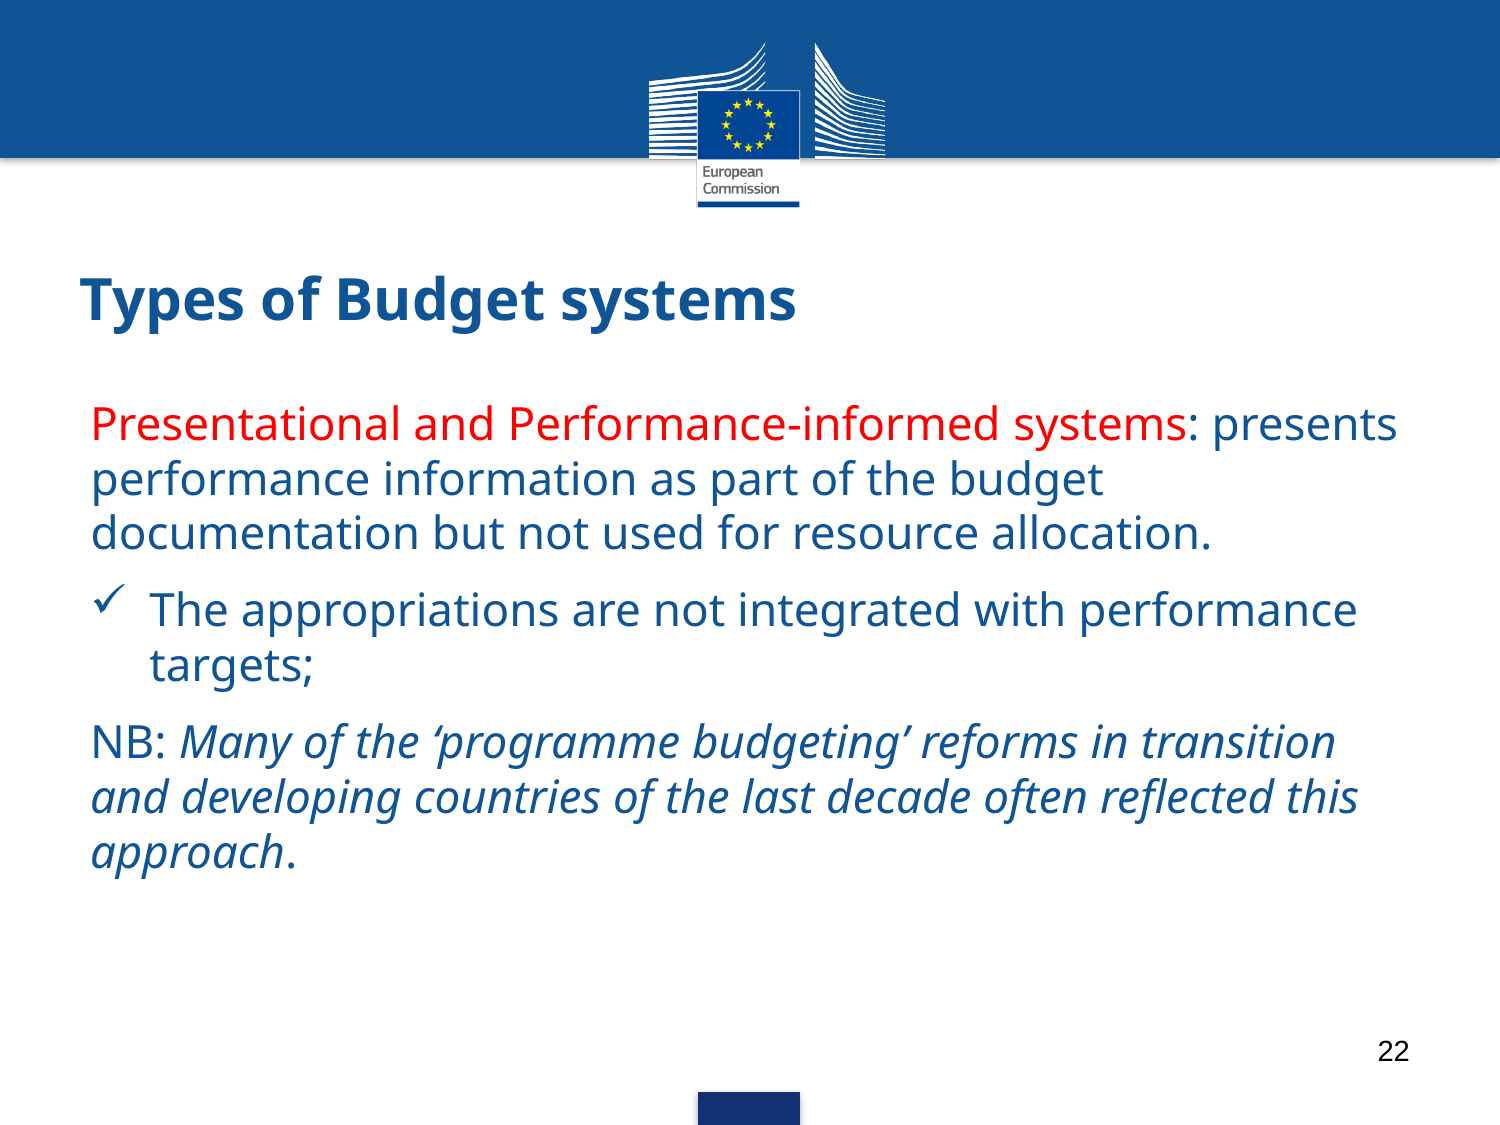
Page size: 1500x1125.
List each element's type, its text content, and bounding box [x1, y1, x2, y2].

list Presentational and Performance-informed systems: presents performance information as part of the budget documentation but not used for resource allocation. The appropriations are not integrated with performance targets; NB: Many of the ‘programme budgeting’ reforms in transition and developing countries of the last decade often reflected this approach. [74, 386, 1426, 950]
title Types of Budget systems [64, 219, 1416, 374]
picture [649, 42, 885, 208]
slide_number 22 [1074, 1024, 1426, 1103]
